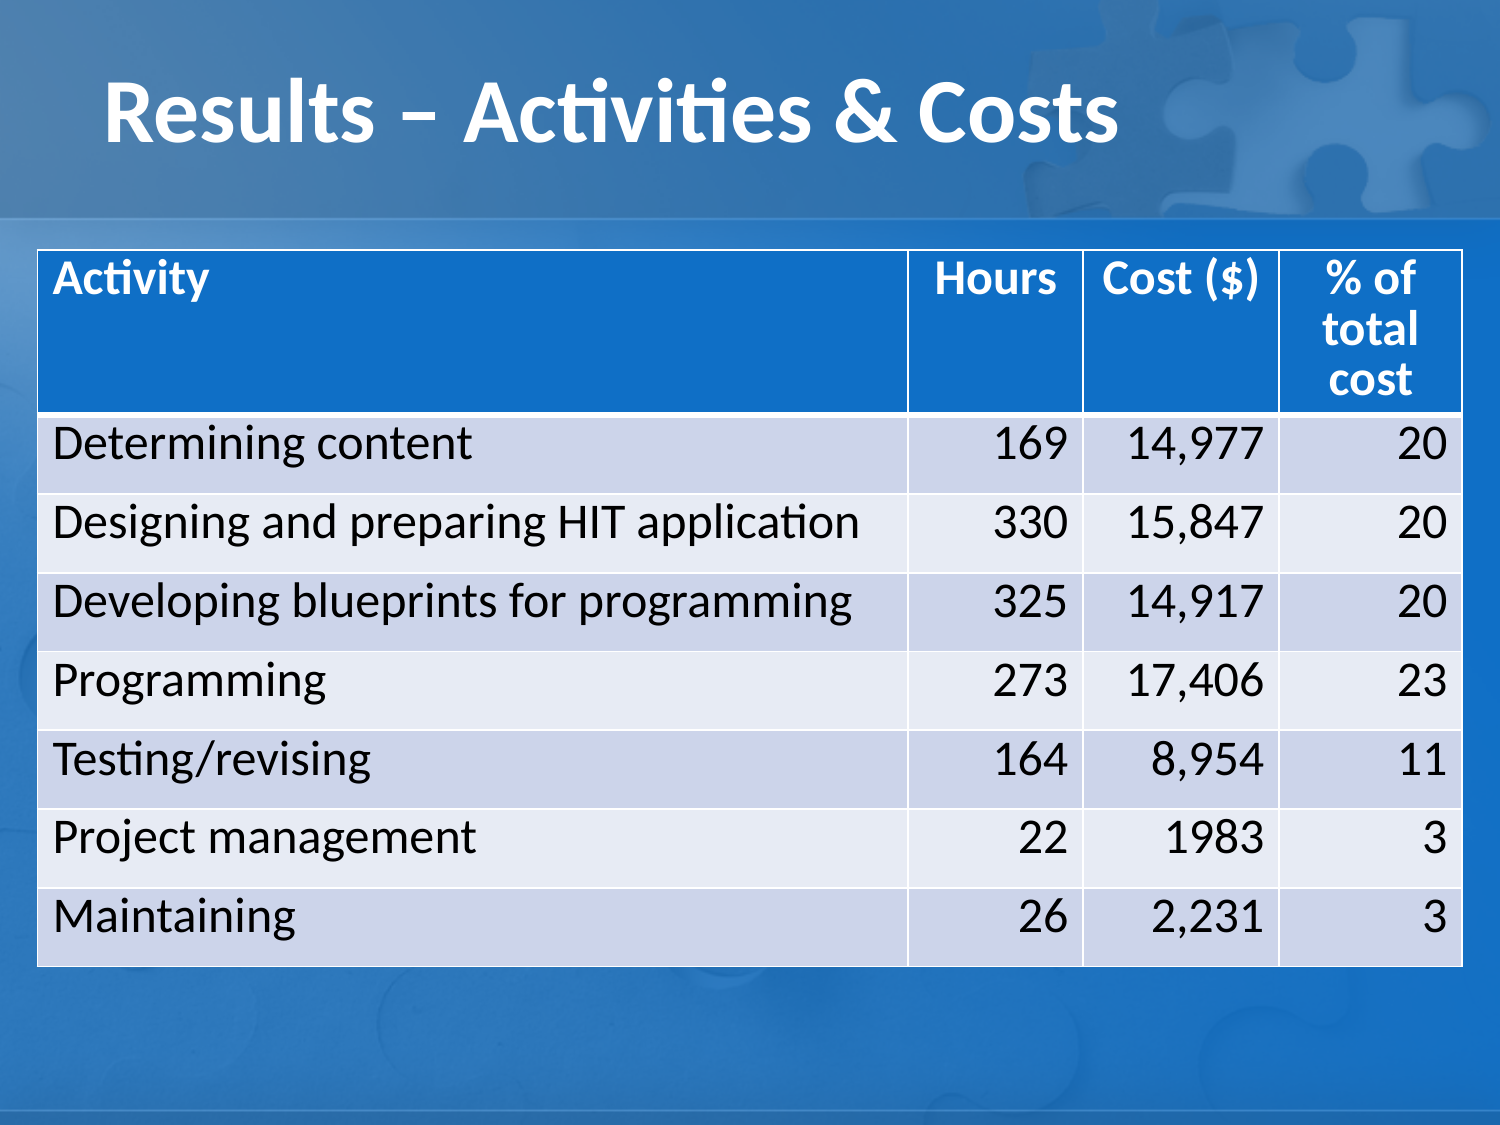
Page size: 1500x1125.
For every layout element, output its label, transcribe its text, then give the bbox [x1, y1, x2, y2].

table_cell Designing and preparing HIT application [38, 495, 907, 572]
table_header Activity [38, 251, 907, 412]
table_cell 273 [909, 652, 1082, 729]
table_cell 17,406 [1084, 652, 1278, 729]
title Results – Activities & Costs [0, 12, 1225, 200]
table_cell 169 [909, 418, 1082, 493]
table_cell Programming [38, 652, 907, 729]
table_header % of total cost [1280, 251, 1461, 412]
table_cell 15,847 [1084, 495, 1278, 572]
table_cell 20 [1280, 418, 1461, 493]
table_cell 20 [1280, 495, 1461, 572]
table_cell 8,954 [1084, 731, 1278, 808]
table_cell 325 [909, 574, 1082, 651]
table_cell 14,917 [1084, 574, 1278, 651]
table_cell 11 [1280, 731, 1461, 808]
table_cell 26 [909, 889, 1082, 966]
table_header Cost ($) [1084, 251, 1278, 412]
table_cell 1983 [1084, 810, 1278, 887]
table_cell 164 [909, 731, 1082, 808]
table_cell Determining content [38, 418, 907, 493]
table_header Hours [909, 251, 1082, 412]
table_cell Project management [38, 810, 907, 887]
table_cell 3 [1280, 810, 1461, 887]
table_cell Developing blueprints for programming [38, 574, 907, 651]
table_cell Testing/revising [38, 731, 907, 808]
table_cell 22 [909, 810, 1082, 887]
table_cell 14,977 [1084, 418, 1278, 493]
table_cell 23 [1280, 652, 1461, 729]
table_cell 20 [1280, 574, 1461, 651]
table_cell Maintaining [38, 889, 907, 966]
table_cell 3 [1280, 889, 1461, 966]
table_cell 330 [909, 495, 1082, 572]
table_cell 2,231 [1084, 889, 1278, 966]
picture [0, 0, 1500, 1125]
